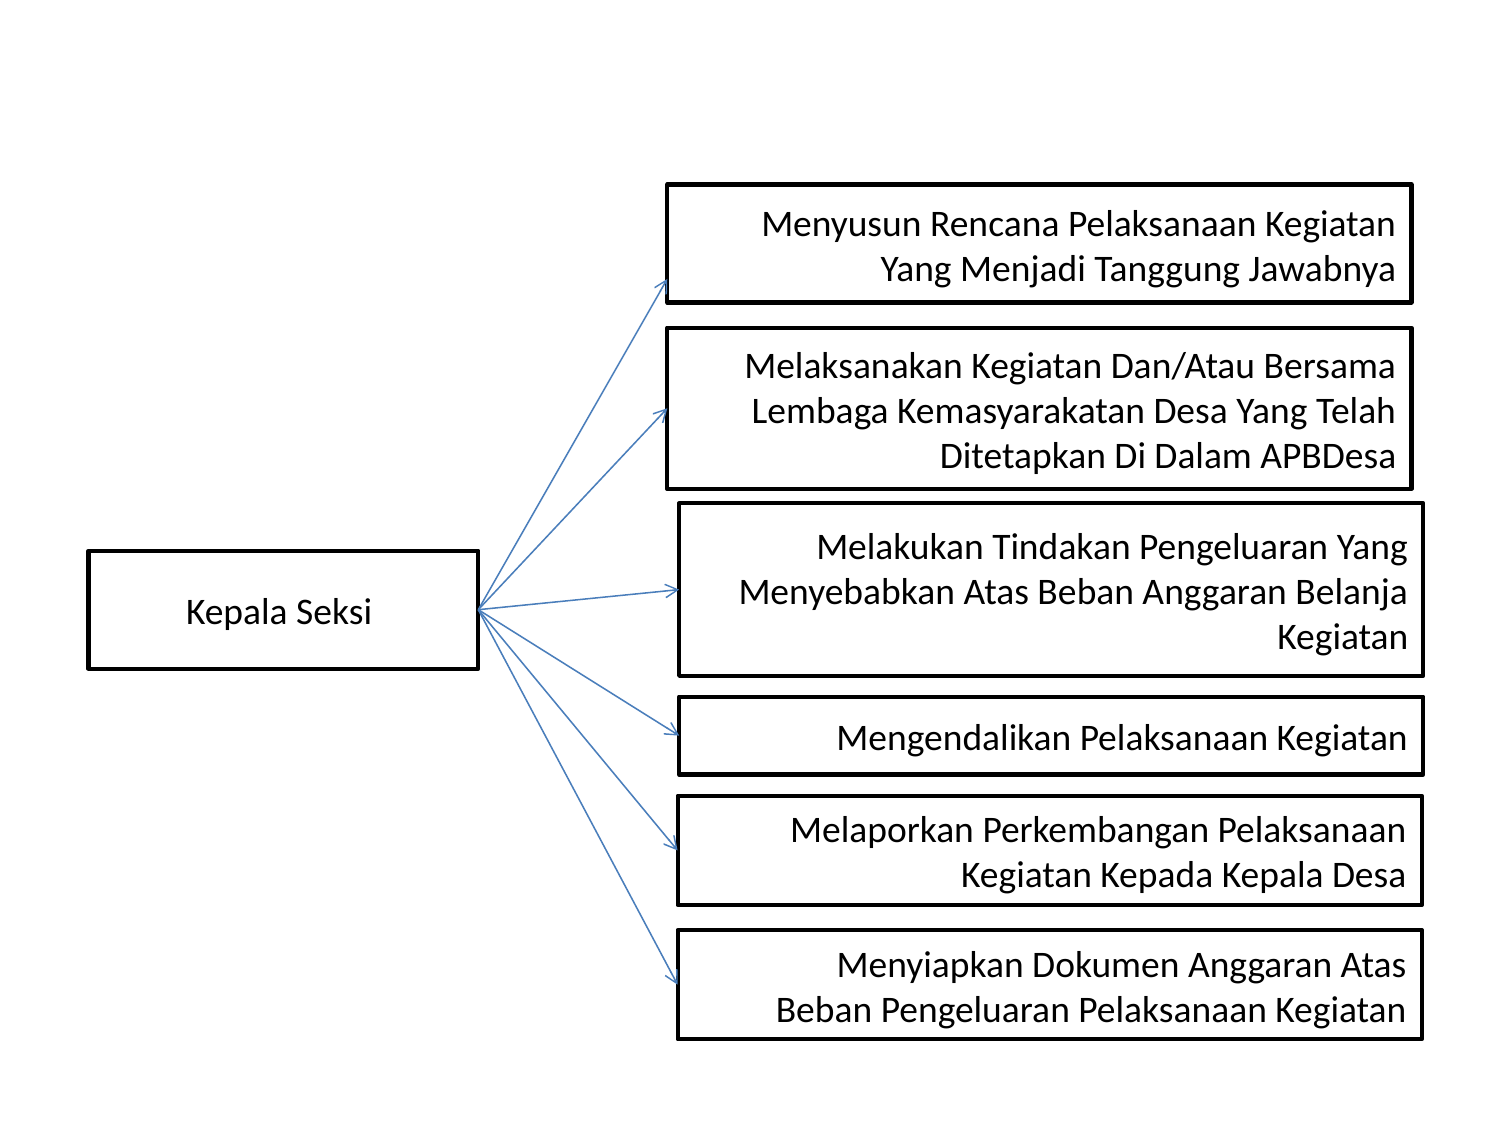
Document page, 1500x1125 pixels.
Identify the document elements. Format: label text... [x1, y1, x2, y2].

text_box Kepala Seksi [86, 549, 471, 671]
text_box Melakukan Tindakan Pengeluaran Yang Menyebabkan Atas Beban Anggaran Belanja Kegiatan [677, 501, 1425, 678]
text_box Mengendalikan Pelaksanaan Kegiatan [683, 695, 1425, 777]
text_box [477, 589, 680, 608]
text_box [477, 408, 668, 589]
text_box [477, 278, 668, 408]
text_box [478, 609, 678, 985]
text_box Melaksanakan Kegiatan Dan/Atau Bersama Lembaga Kemasyarakatan Desa Yang Telah Ditetapkan Di Dalam APBDesa [671, 326, 1414, 491]
text_box Melaporkan Perkembangan Pelaksanaan Kegiatan Kepada Kepala Desa [682, 794, 1424, 907]
text_box Menyusun Rencana Pelaksanaan Kegiatan Yang Menjadi Tanggung Jawabnya [665, 182, 1414, 305]
text_box Menyiapkan Dokumen Anggaran Atas Beban Pengeluaran Pelaksanaan Kegiatan [676, 928, 1424, 1041]
